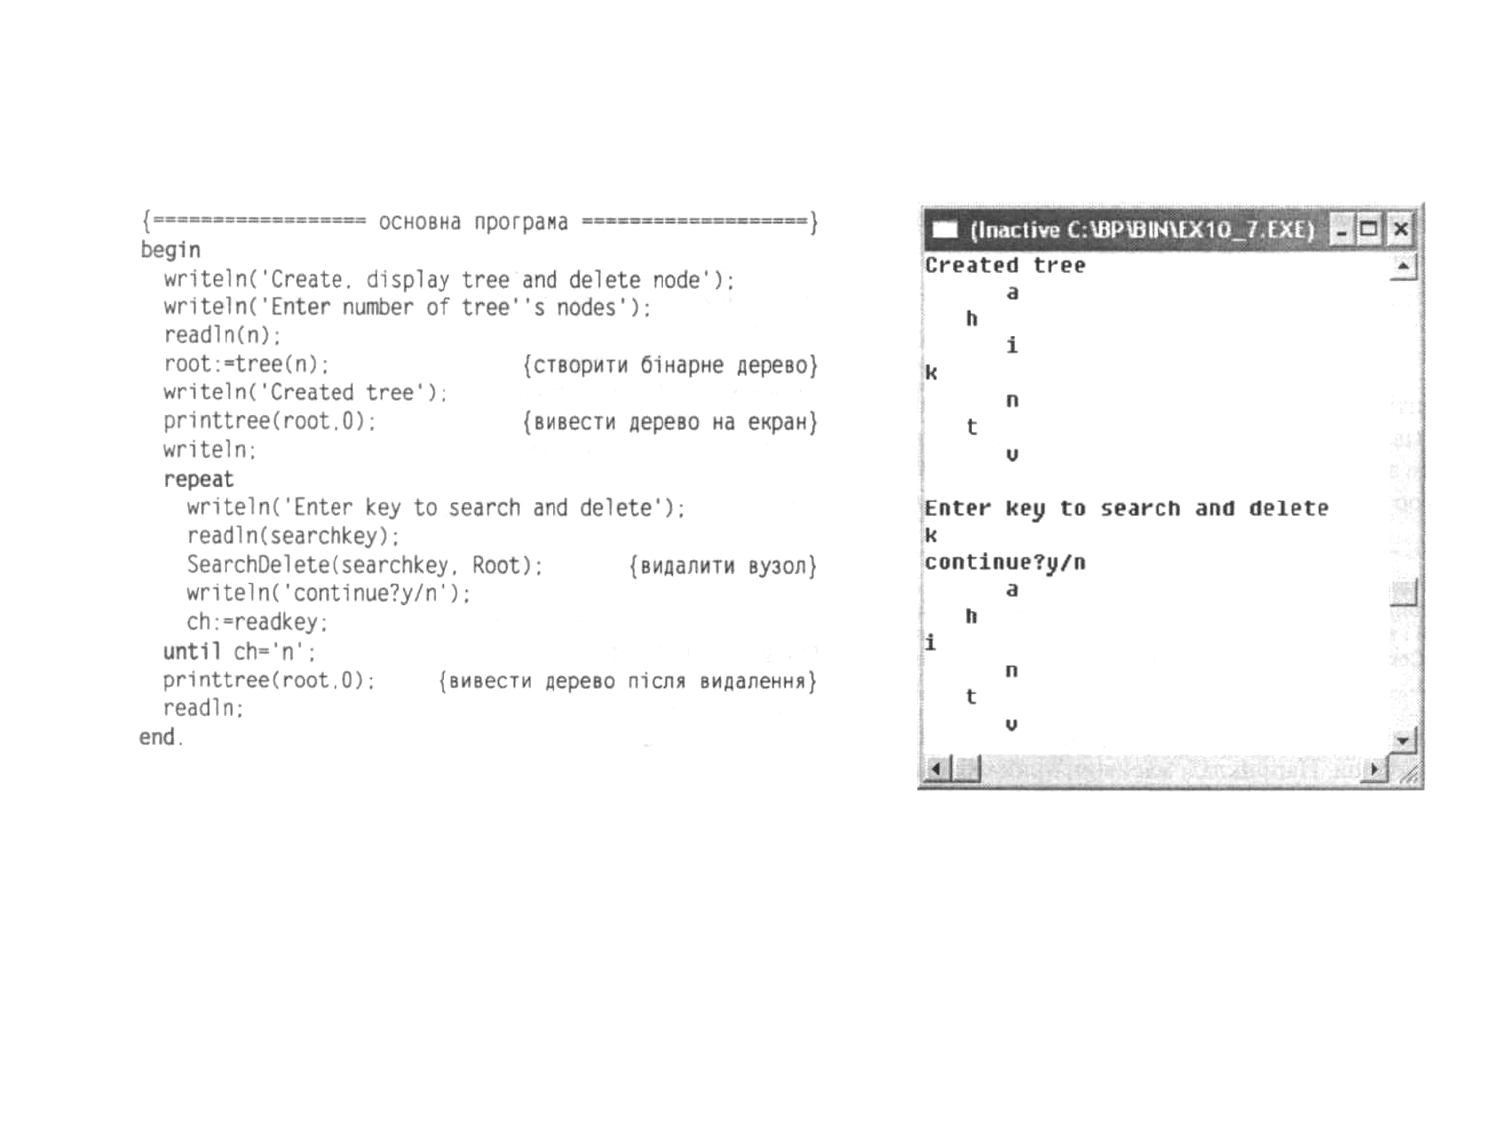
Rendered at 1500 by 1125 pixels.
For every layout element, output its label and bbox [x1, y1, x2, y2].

picture [915, 172, 1436, 799]
picture [117, 206, 881, 776]
